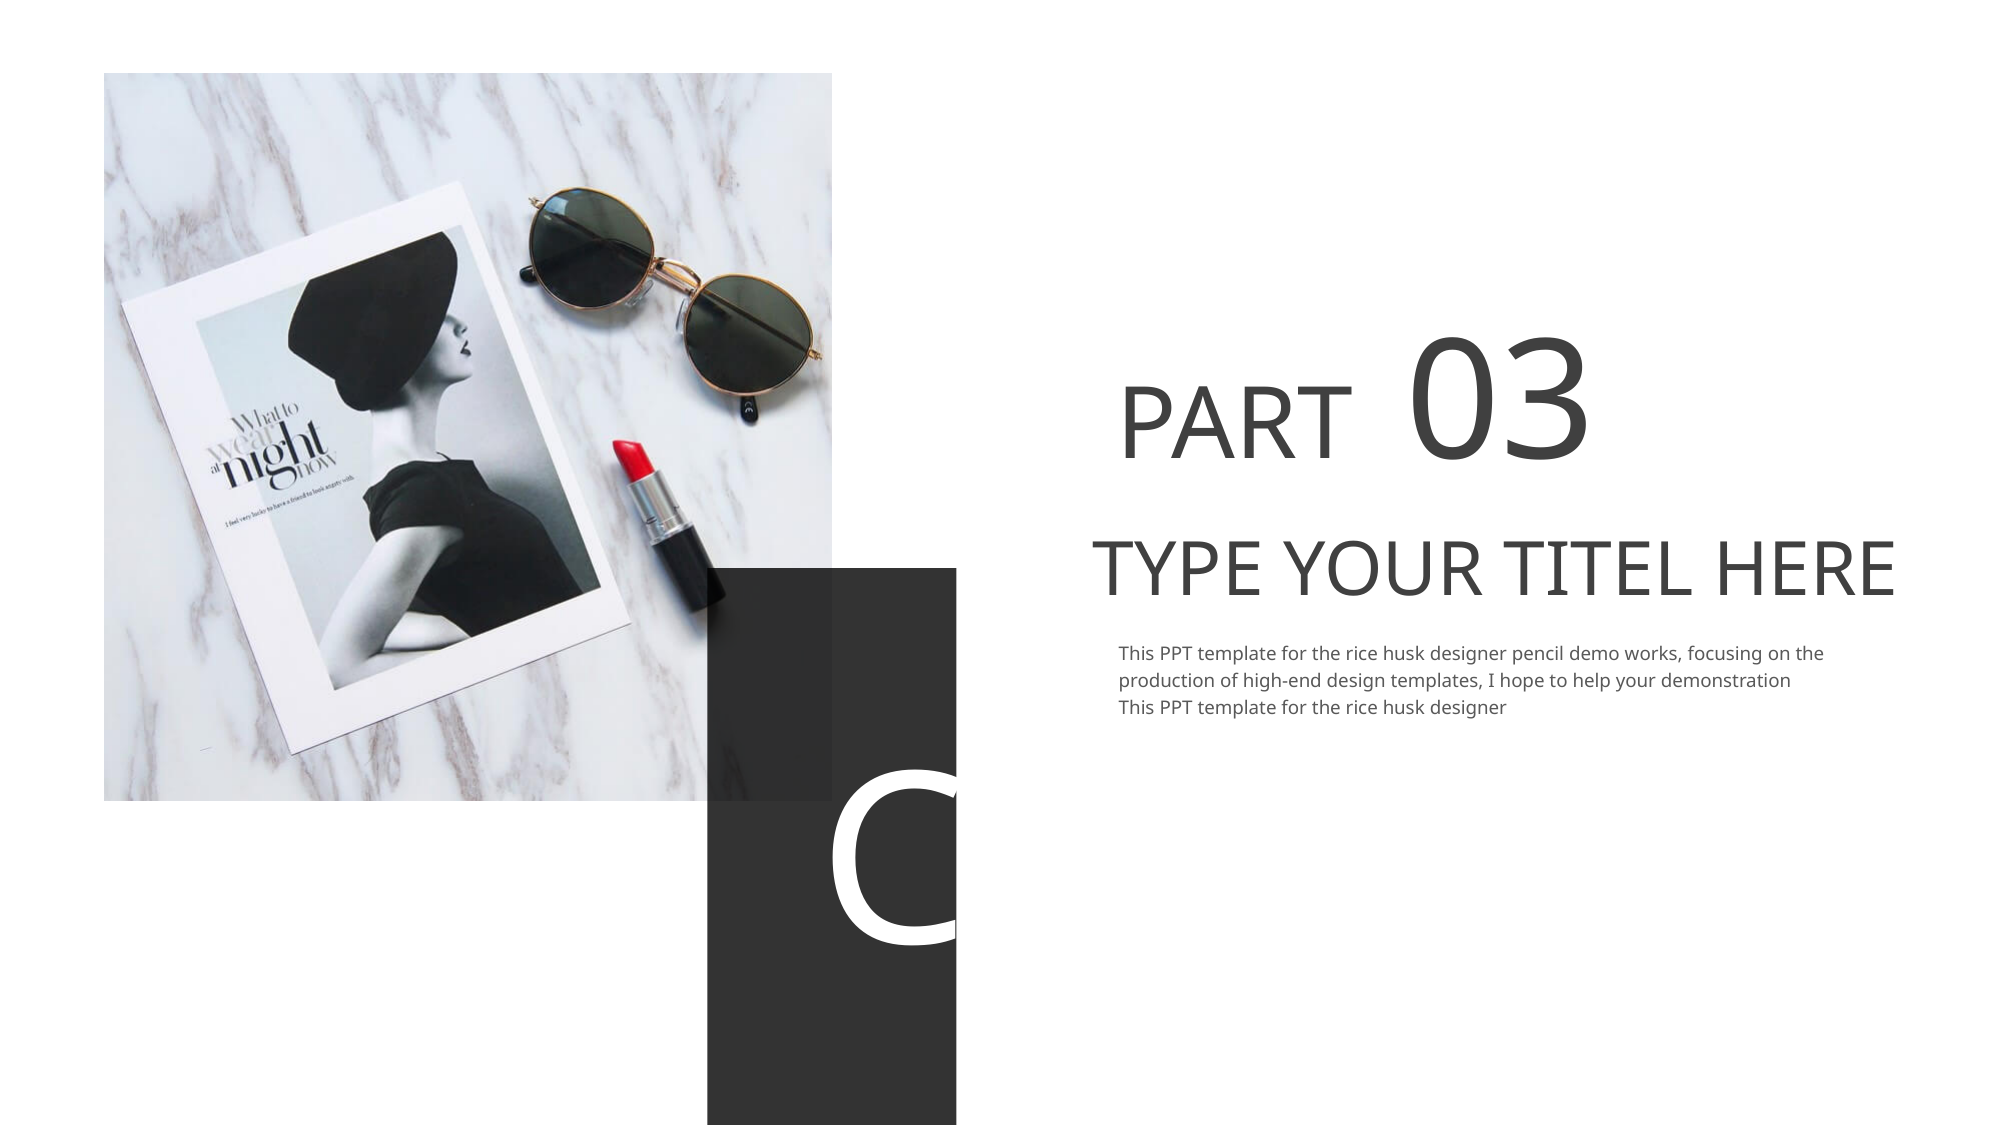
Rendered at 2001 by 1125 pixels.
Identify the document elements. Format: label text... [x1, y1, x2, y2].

picture [104, 73, 832, 801]
text_box [832, 567, 957, 696]
text_box This PPT template for the rice husk designer pencil demo works, focusing on the production of high-end design templates, I hope to help your demonstration This PPT template for the rice husk designer [1104, 629, 1934, 726]
text_box [706, 801, 957, 1125]
text_box PART 03 [1101, 284, 1647, 500]
text_box TYPE YOUR TITEL HERE [1077, 512, 1914, 618]
text_box C [803, 696, 985, 999]
